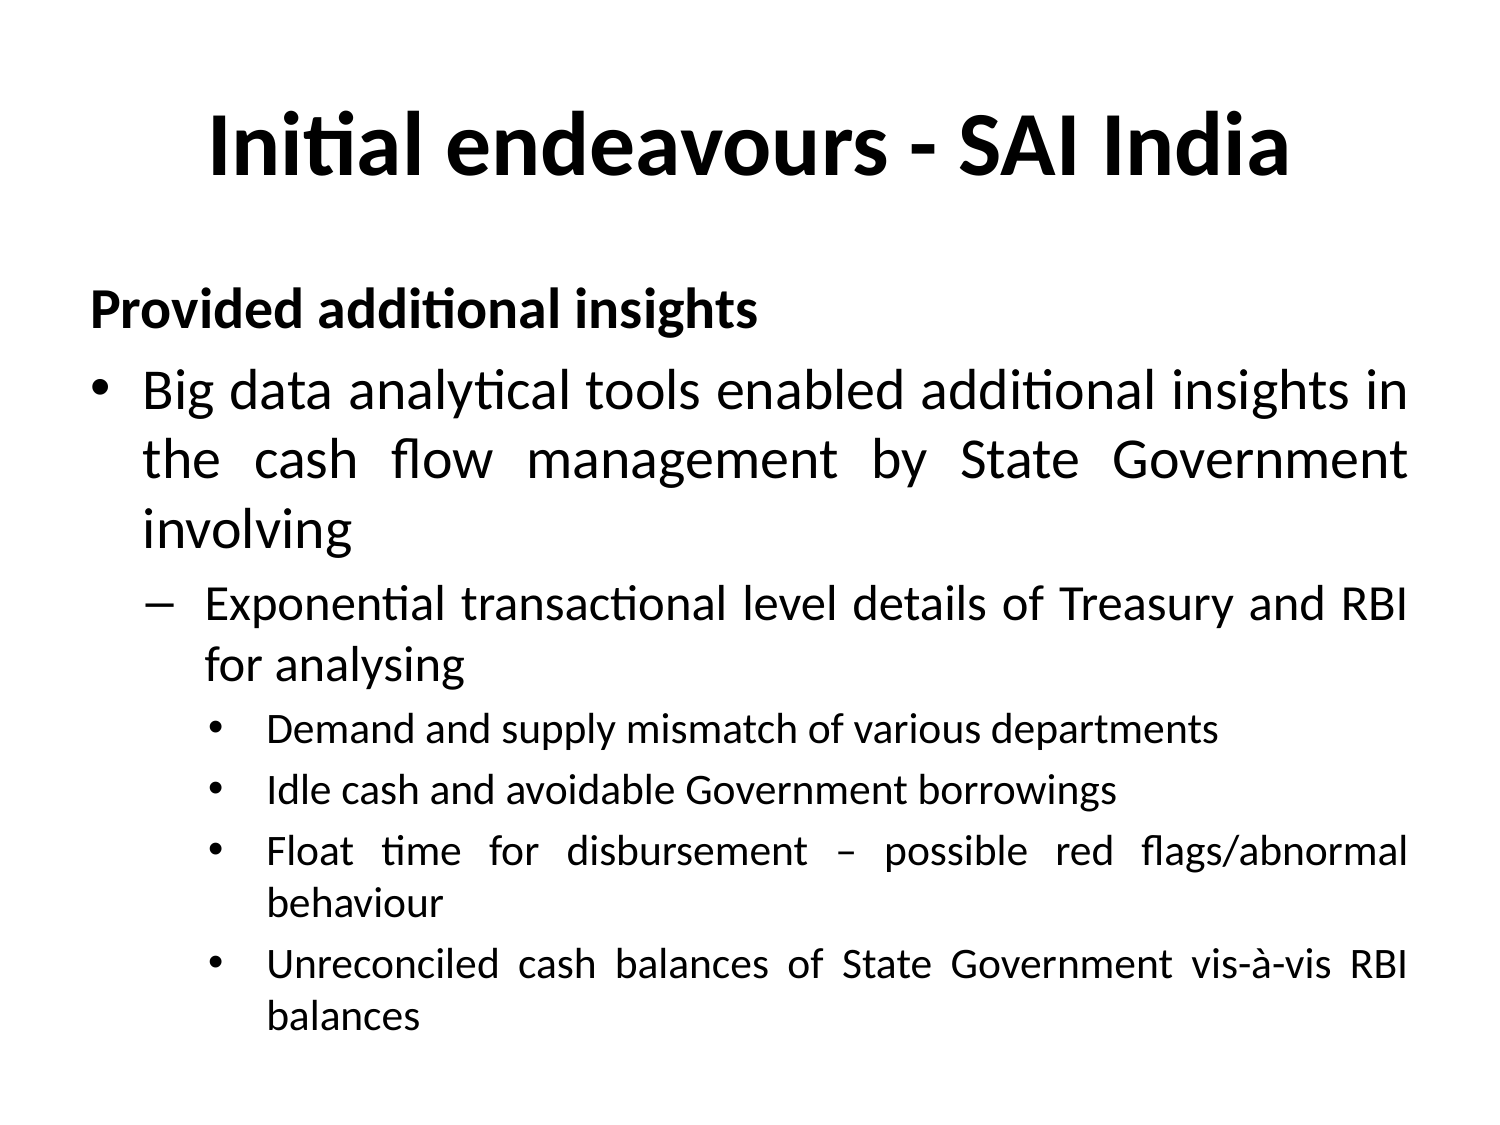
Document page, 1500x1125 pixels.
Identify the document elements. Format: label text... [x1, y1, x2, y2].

list Provided additional insights Big data analytical tools enabled additional insights in the cash flow management by State Government involving Exponential transactional level details of Treasury and RBI for analysing Demand and supply mismatch of various departments Idle cash and avoidable Government borrowings Float time for disbursement – possible red flags/abnormal behaviour Unreconciled cash balances of State Government vis-à-vis RBI balances [75, 262, 1425, 1047]
title Initial endeavours - SAI India [75, 45, 1425, 233]
